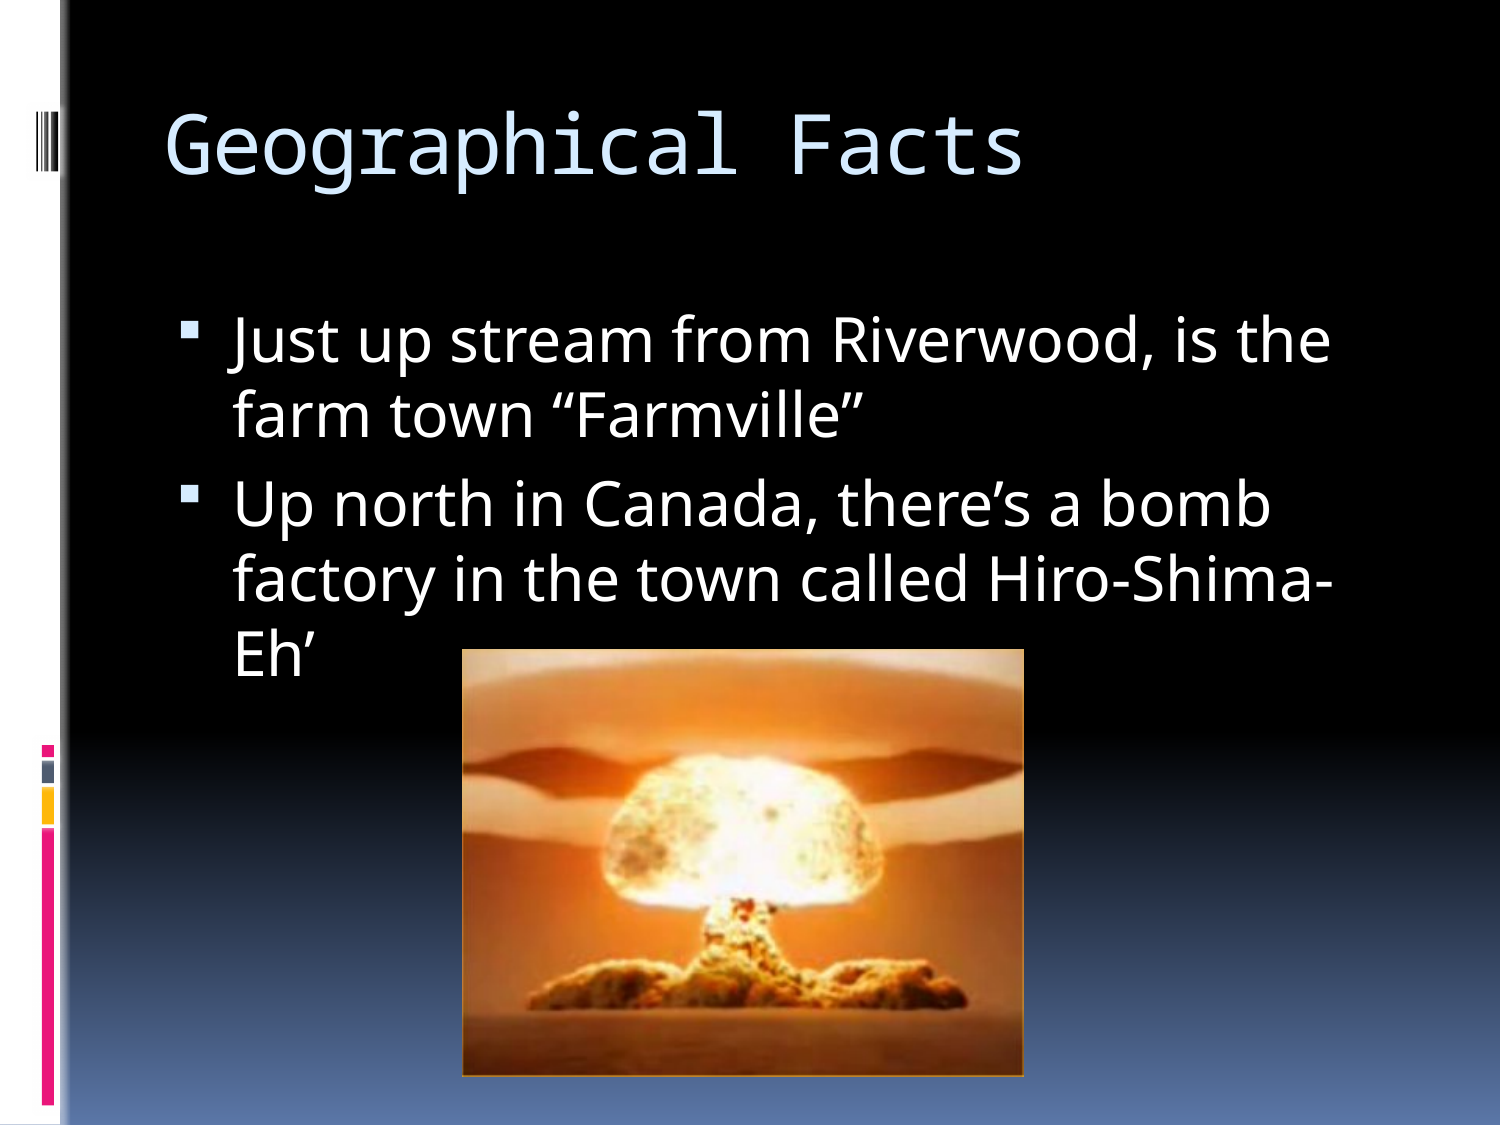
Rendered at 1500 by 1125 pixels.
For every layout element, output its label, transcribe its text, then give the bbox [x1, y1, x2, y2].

picture [462, 649, 1024, 1077]
list Just up stream from Riverwood, is the farm town “Farmville” Up north in Canada, there’s a bomb factory in the town called Hiro-Shima-Eh’ [150, 292, 1425, 1043]
title Geographical Facts [150, 83, 1425, 234]
